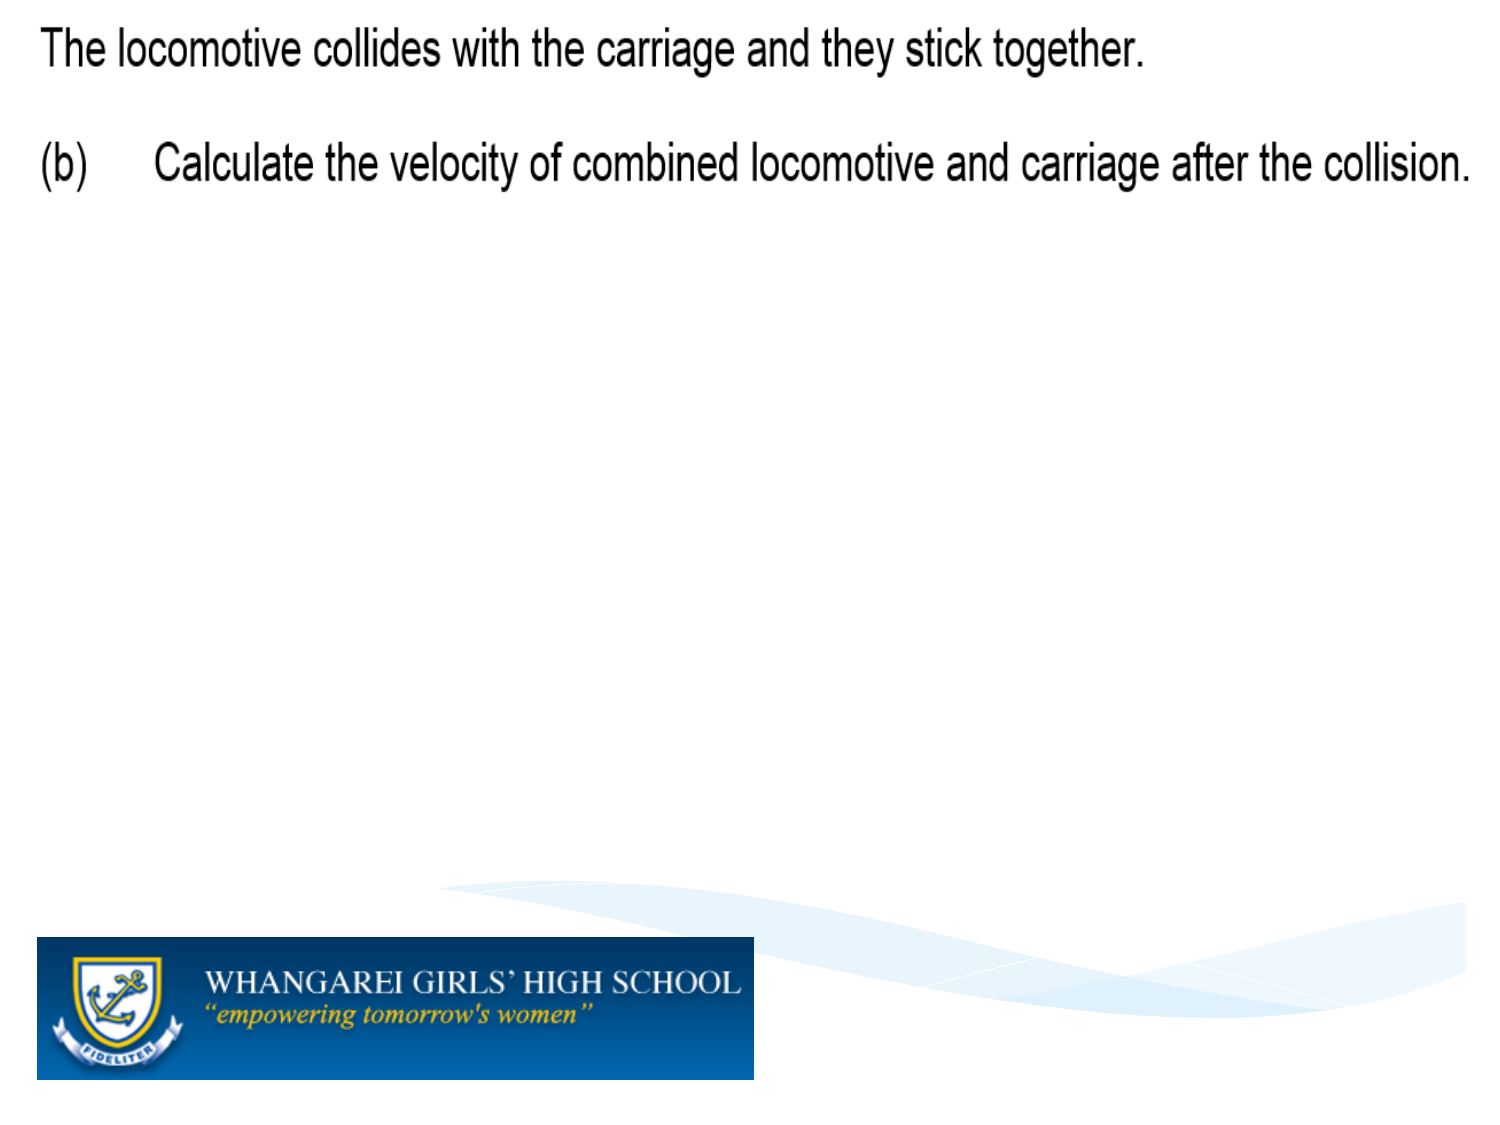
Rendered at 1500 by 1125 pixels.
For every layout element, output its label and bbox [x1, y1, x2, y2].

picture [32, 4, 1474, 222]
picture [37, 937, 754, 1080]
